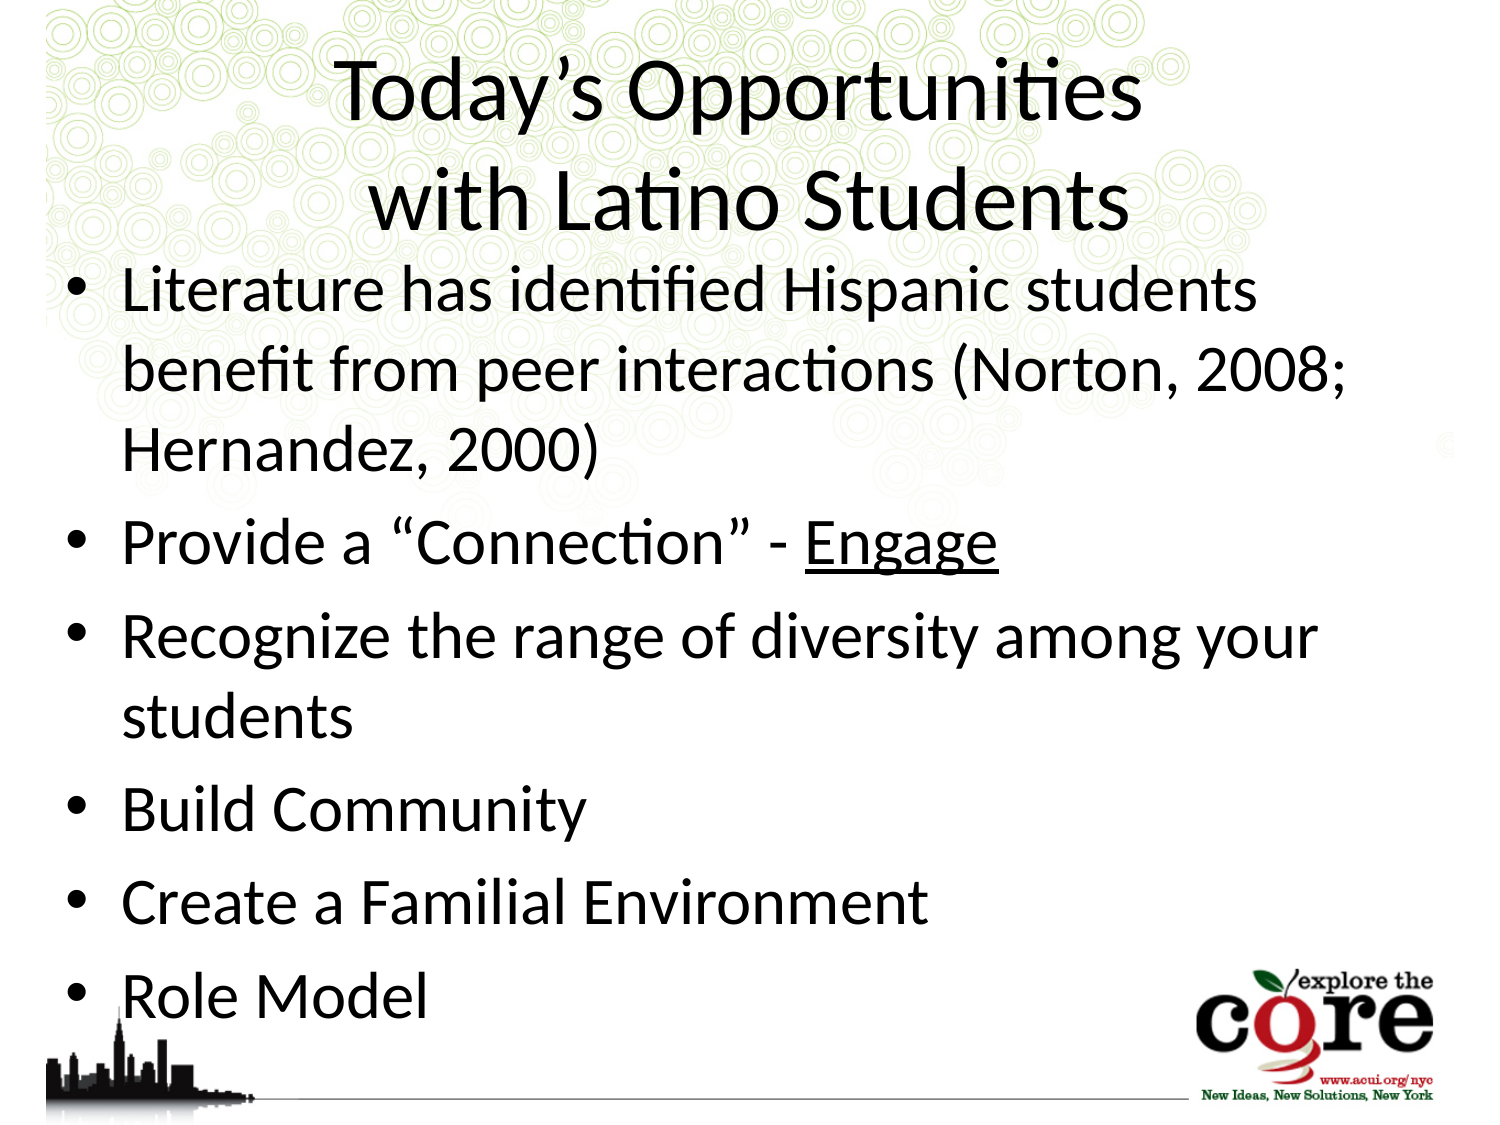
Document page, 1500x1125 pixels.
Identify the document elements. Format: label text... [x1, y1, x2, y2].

list Literature has identified Hispanic students benefit from peer interactions (Norton, 2008; Hernandez, 2000) Provide a “Connection” - Engage Recognize the range of diversity among your students Build Community Create a Familial Environment Role Model [49, 237, 1451, 981]
picture [46, 0, 1454, 1125]
title Today’s Opportunities with Latino Students [74, 44, 1426, 233]
